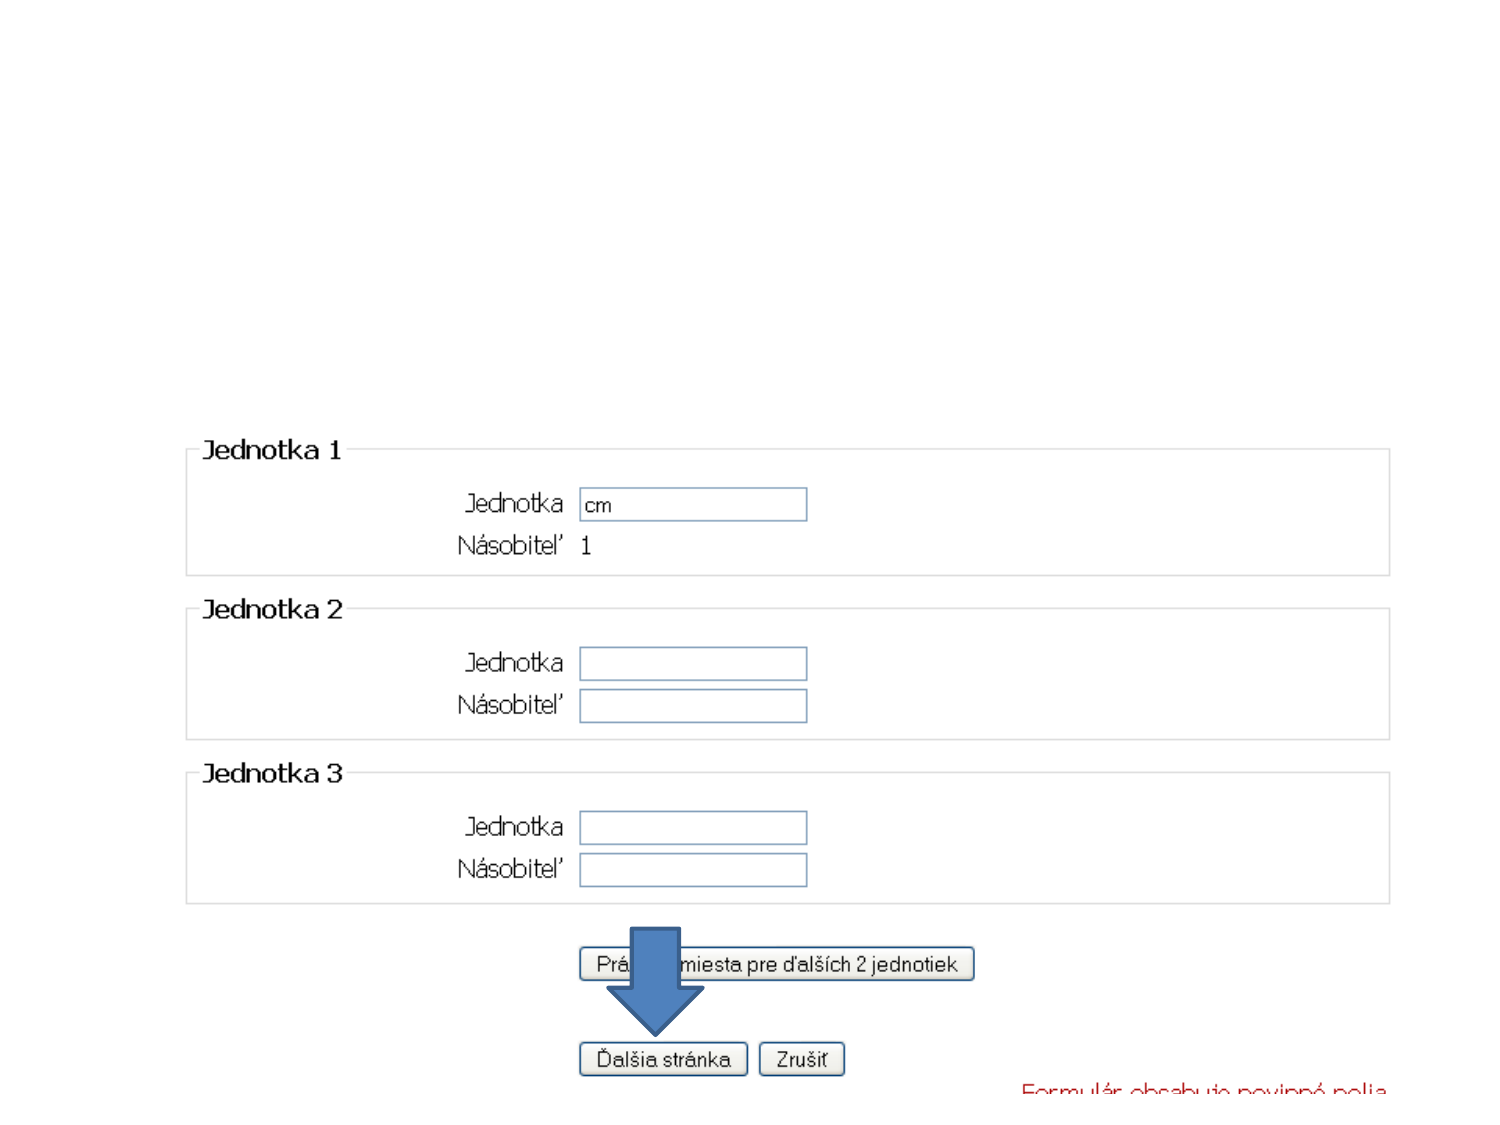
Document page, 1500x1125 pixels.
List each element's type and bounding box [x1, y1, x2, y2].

picture [76, 408, 1500, 1095]
